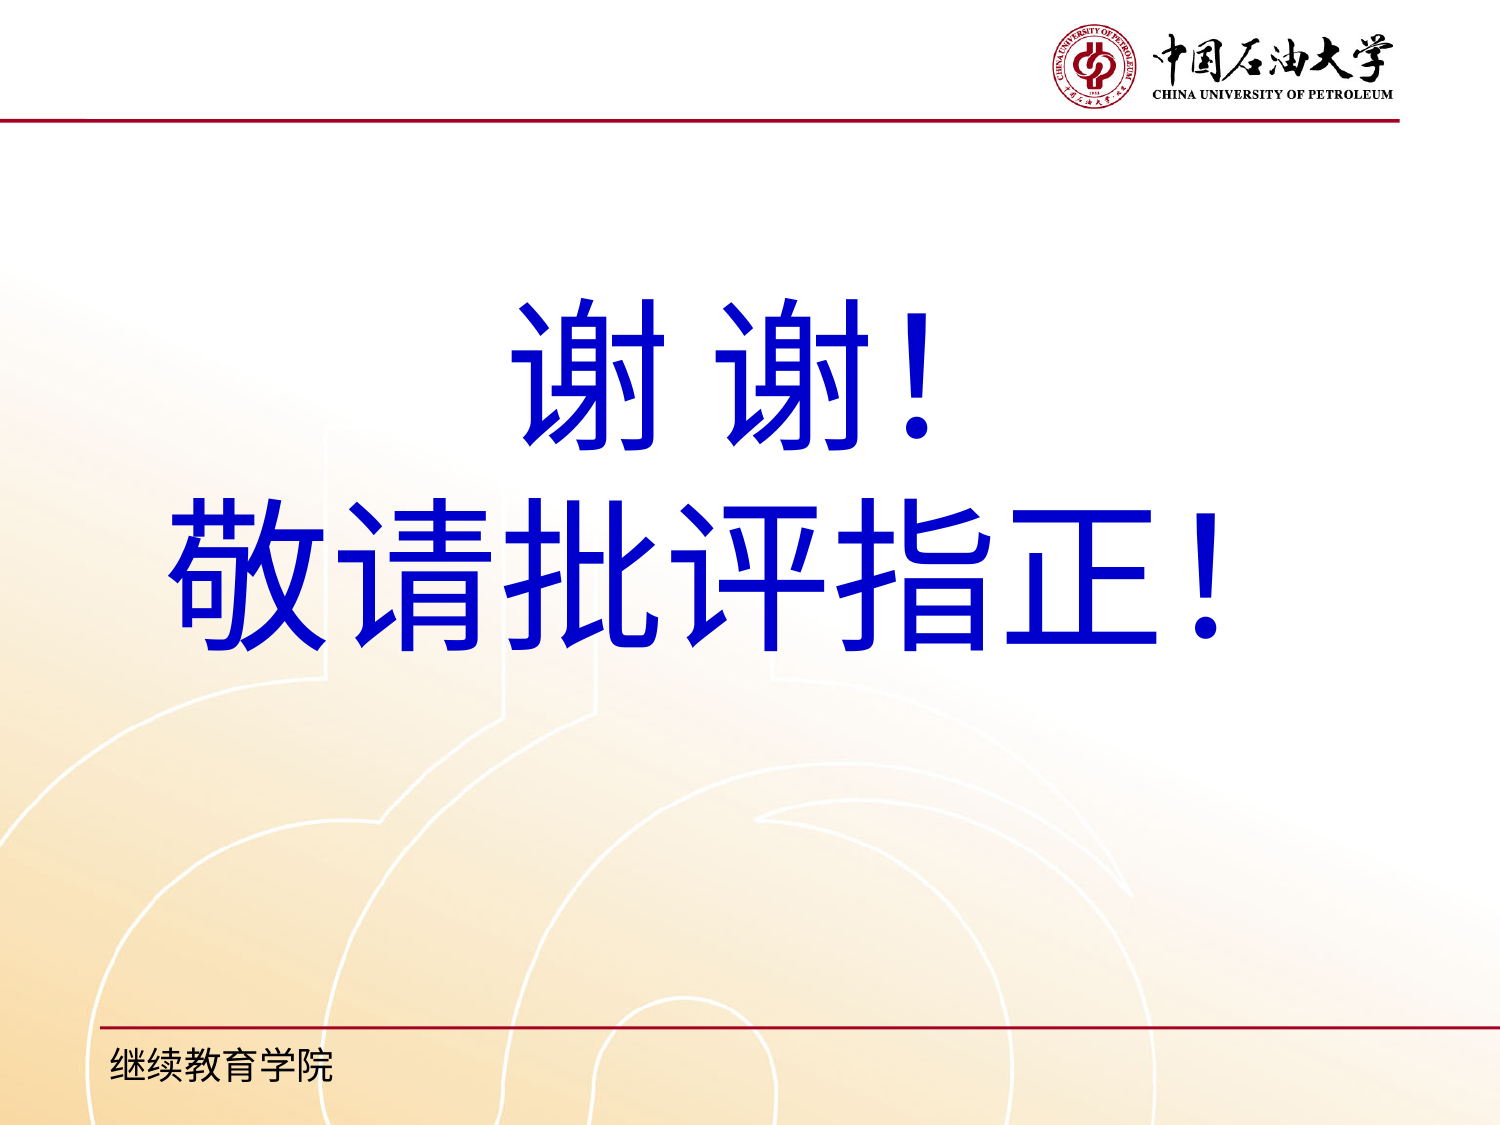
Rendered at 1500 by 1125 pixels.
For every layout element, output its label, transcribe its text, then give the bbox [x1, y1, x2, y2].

title 谢 谢！ 敬请批评指正！ [54, 264, 1405, 453]
picture [0, 0, 1500, 1125]
